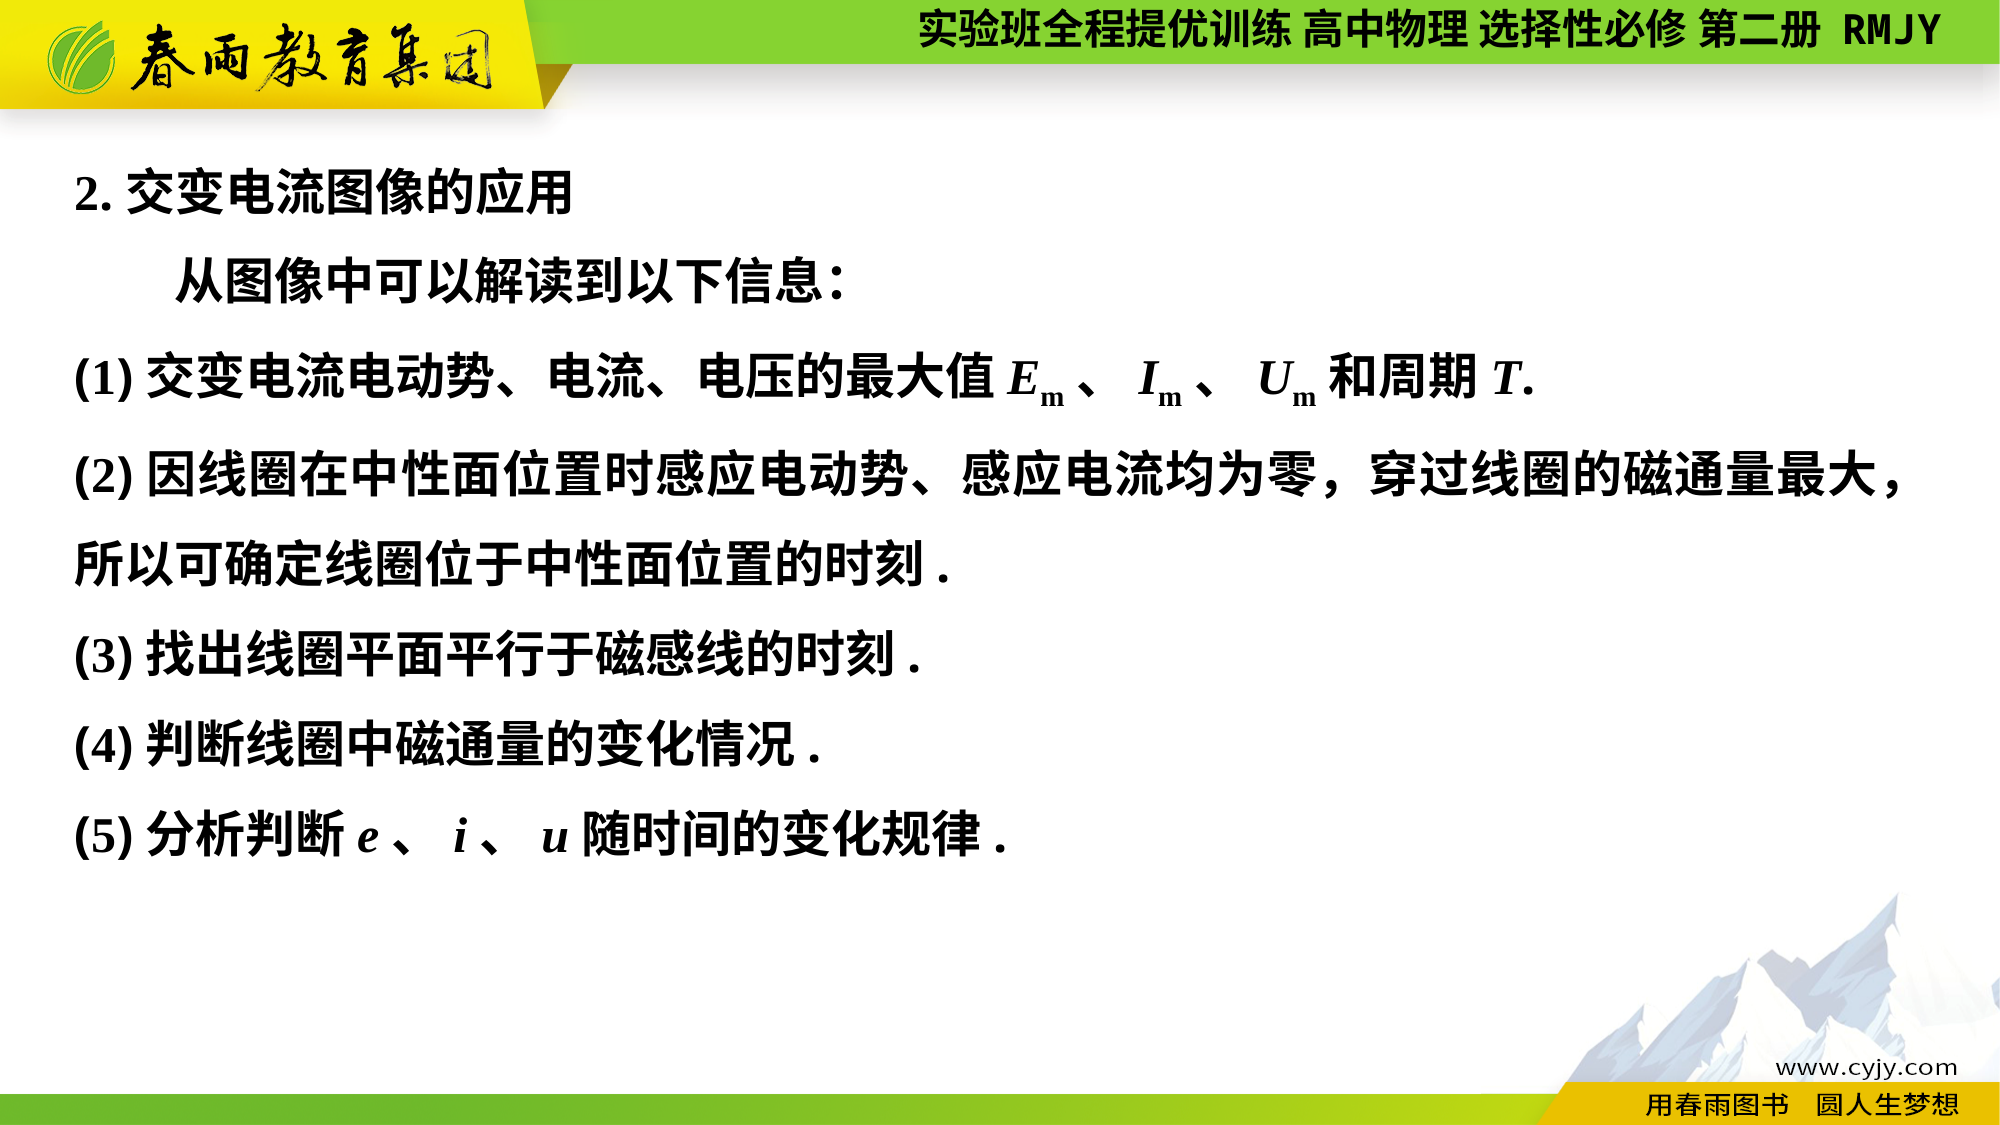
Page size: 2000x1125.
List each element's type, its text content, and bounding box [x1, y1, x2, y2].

list 2.交变电流图像的应用 从图像中可以解读到以下信息： (1)交变电流电动势、电流、电压的最大值Em、Im、Um和周期T. (2)因线圈在中性面位置时感应电动势、感应电流均为零，穿过线圈的磁通量最大，所以可确定线圈位于中性面位置的时刻. (3)找出线圈平面平行于磁感线的时刻. (4)判断线圈中磁通量的变化情况. (5)分析判断e、i、u随时间的变化规律. [59, 122, 1944, 854]
picture [0, 0, 2000, 1125]
